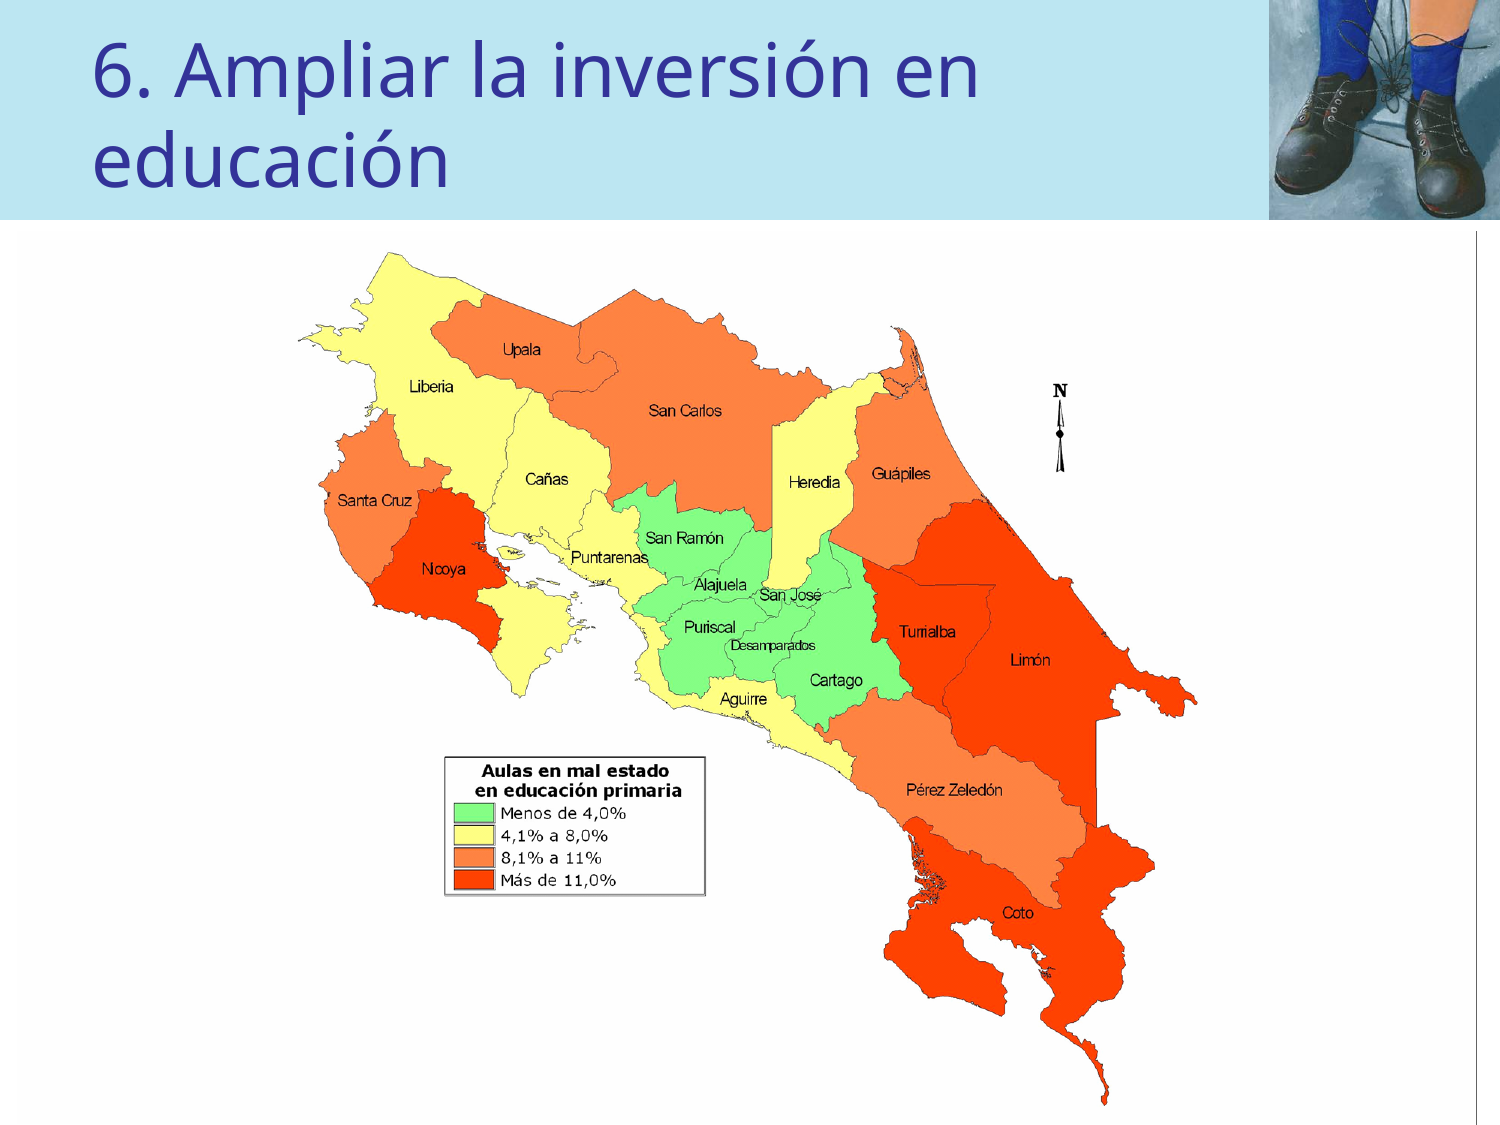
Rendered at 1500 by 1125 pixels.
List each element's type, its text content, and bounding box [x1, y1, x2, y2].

picture [0, 0, 1500, 220]
title 6. Ampliar la inversión en educación [76, 18, 1247, 207]
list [17, 231, 1477, 1125]
